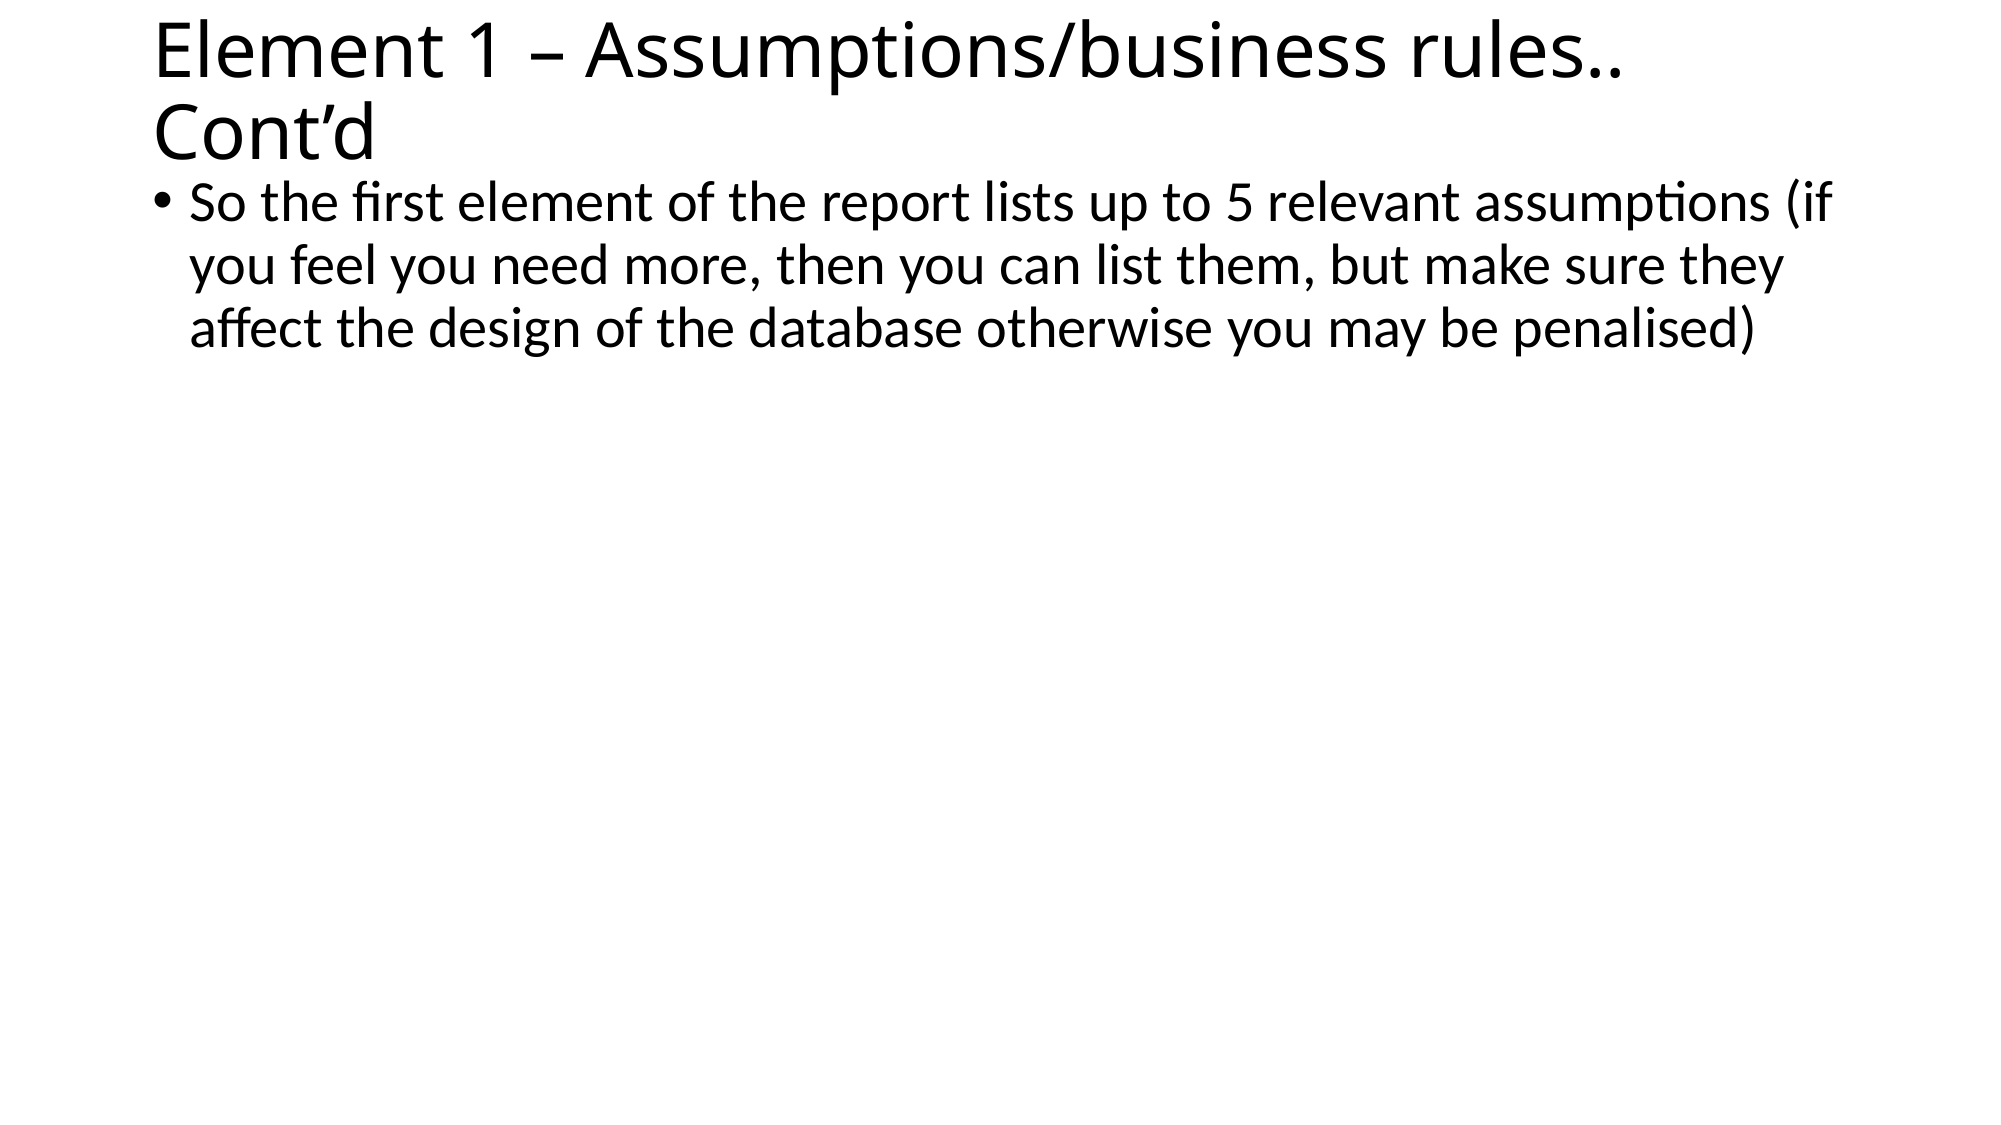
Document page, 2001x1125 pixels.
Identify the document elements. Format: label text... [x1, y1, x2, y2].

title Element 1 – Assumptions/business rules.. Cont’d [137, 3, 1863, 164]
list So the first element of the report lists up to 5 relevant assumptions (if you feel you need more, then you can list them, but make sure they affect the design of the database otherwise you may be penalised) [137, 164, 1863, 1014]
